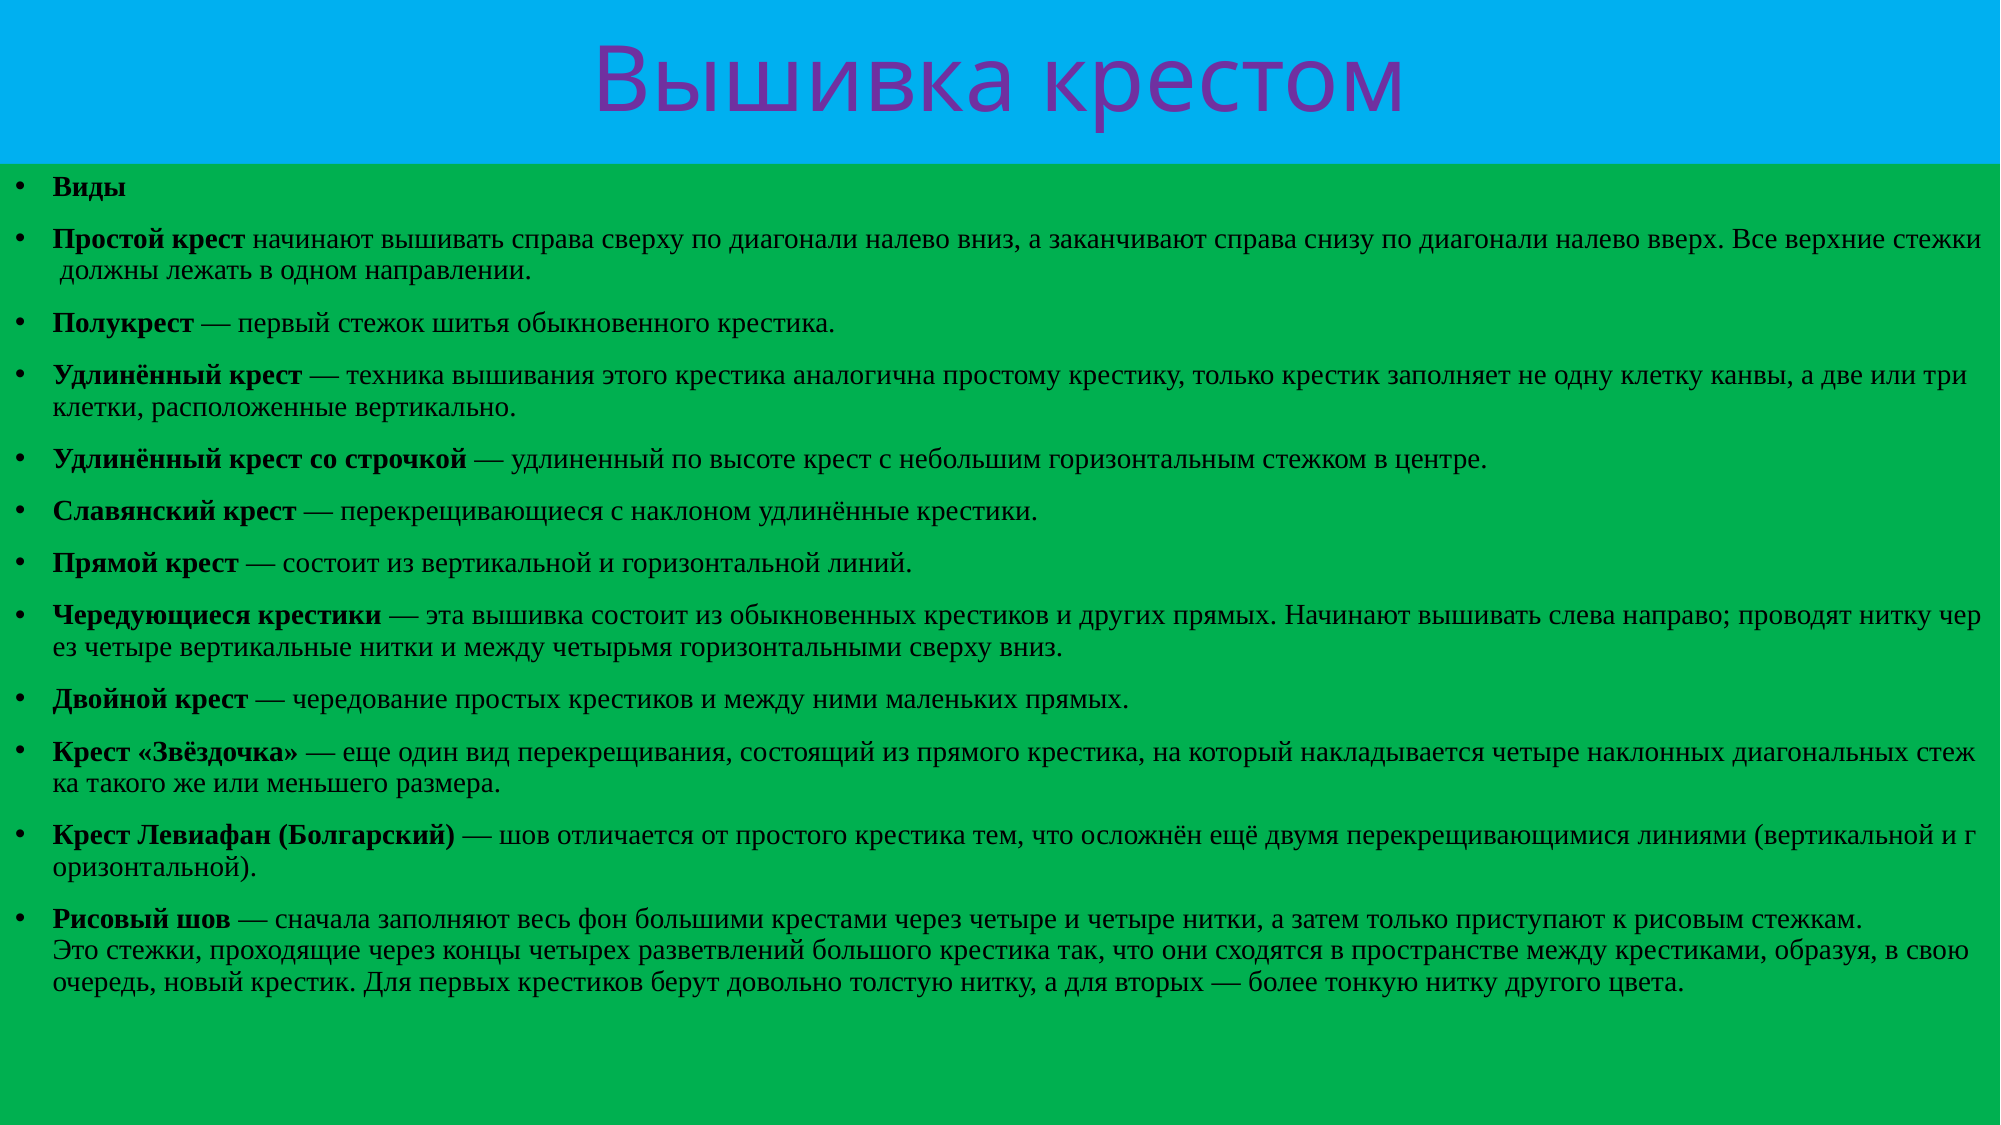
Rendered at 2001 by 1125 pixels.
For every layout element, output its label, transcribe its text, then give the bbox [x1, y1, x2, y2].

title Вышивка крестом [0, 0, 2000, 163]
list Виды Простой крест начинают вышивать справа сверху по диагонали налево вниз, а заканчивают справа снизу по диагонали налево вверх. Все верхние стежки должны лежать в одном направлении. Полукрест — первый стежок шитья обыкновенного крестика. Удлинённый крест — техника вышивания этого крестика аналогична простому крестику, только крестик заполняет не одну клетку канвы, а две или три клетки, расположенные вертикально. Удлинённый крест со строчкой — удлиненный по высоте крест с небольшим горизонтальным стежком в центре. Славянский крест — перекрещивающиеся с наклоном удлинённые крестики. Прямой крест — состоит из вертикальной и горизонтальной линий. Чередующиеся крестики — эта вышивка состоит из обыкновенных крестиков и других прямых. Начинают вышивать слева направо; проводят нитку через четыре вертикальные нитки и между четырьмя горизонтальными сверху вниз. Двойной крест — чередование простых крестиков и между ними маленьких прямых. Крест «Звёздочка» — еще один вид перекрещивания, состоящий из прямого крестика, на который накладывается четыре наклонных диагональных стежка такого же или меньшего размера. Крест Левиафан (Болгарский) — шов отличается от простого крестика тем, что осложнён ещё двумя перекрещивающимися линиями (вертикальной и горизонтальной). Рисовый шов — сначала заполняют весь фон большими крестами через четыре и четыре нитки, а затем только приступают к рисовым стежкам. Это стежки, проходящие через концы четырех разветвлений большого крестика так, что они сходятся в пространстве между крестиками, образуя, в свою очередь, новый крестик. Для первых крестиков берут довольно толстую нитку, а для вторых — более тонкую нитку другого цвета. [0, 163, 2000, 1125]
